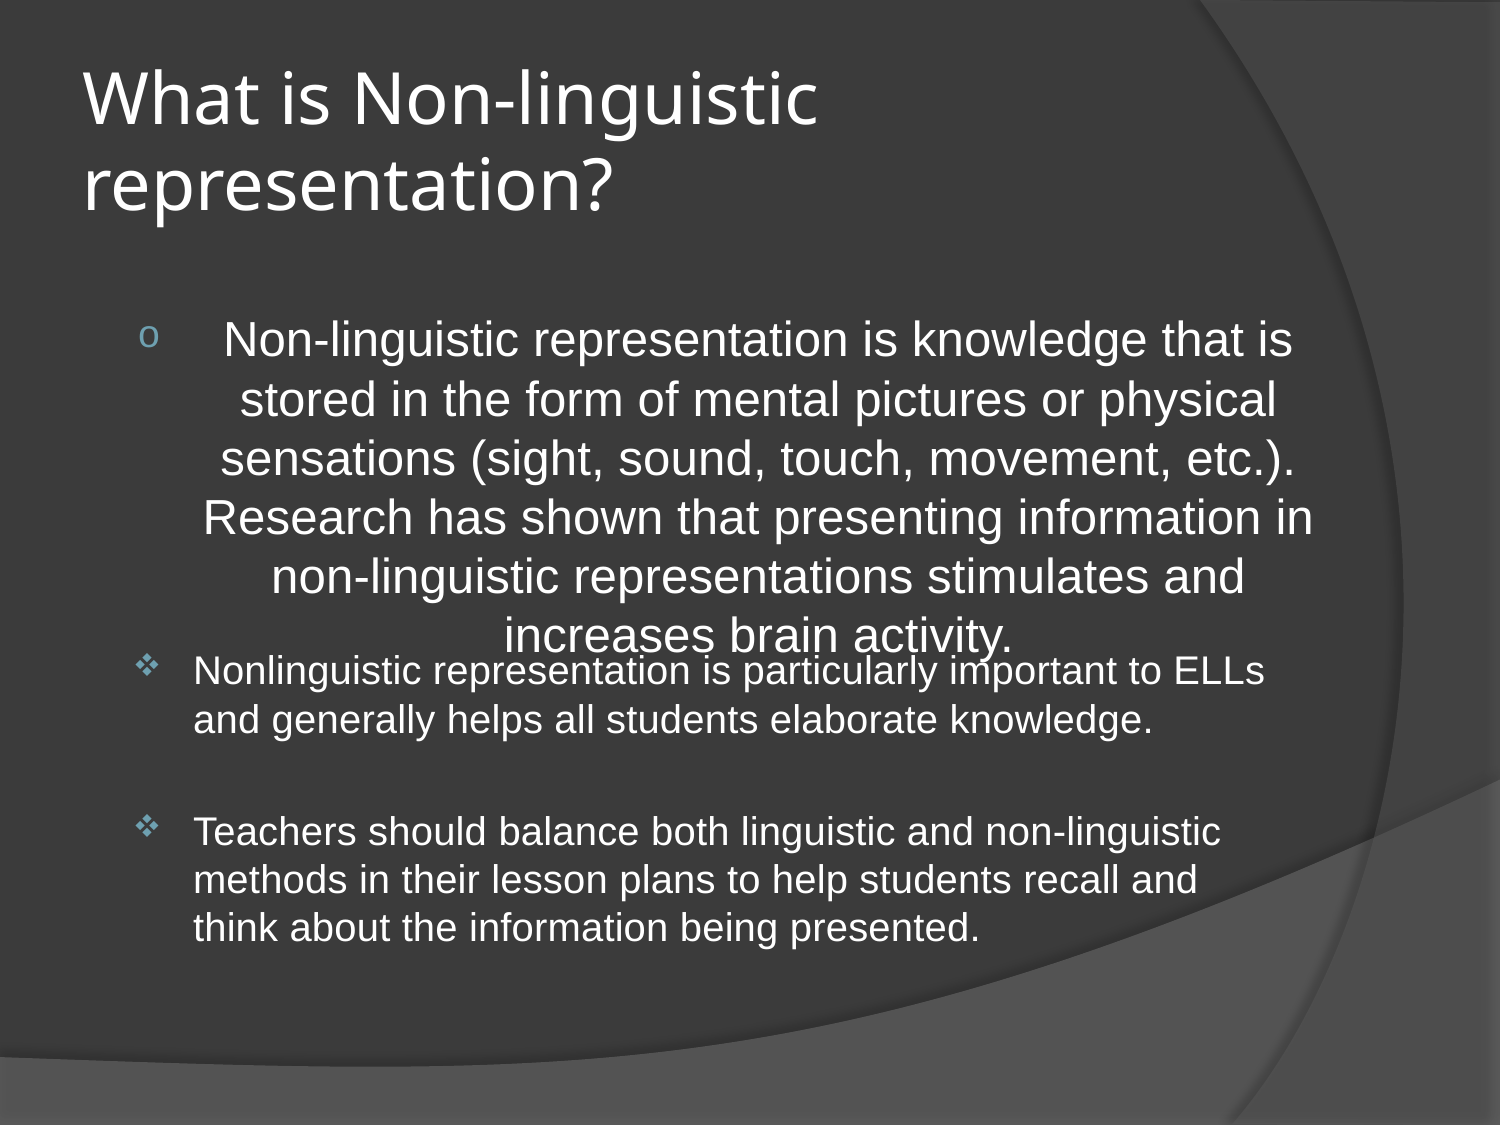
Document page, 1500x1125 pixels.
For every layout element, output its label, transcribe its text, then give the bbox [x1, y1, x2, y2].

list Nonlinguistic representation is particularly important to ELLs and generally helps all students elaborate knowledge. Teachers should balance both linguistic and non-linguistic methods in their lesson plans to help students recall and think about the information being presented. [112, 637, 1300, 1005]
title What is Non-linguistic representation? [75, 45, 1300, 233]
list Non-linguistic representation is knowledge that is stored in the form of mental pictures or physical sensations (sight, sound, touch, movement, etc.). Research has shown that presenting information in non-linguistic representations stimulates and increases brain activity. [75, 299, 1363, 675]
